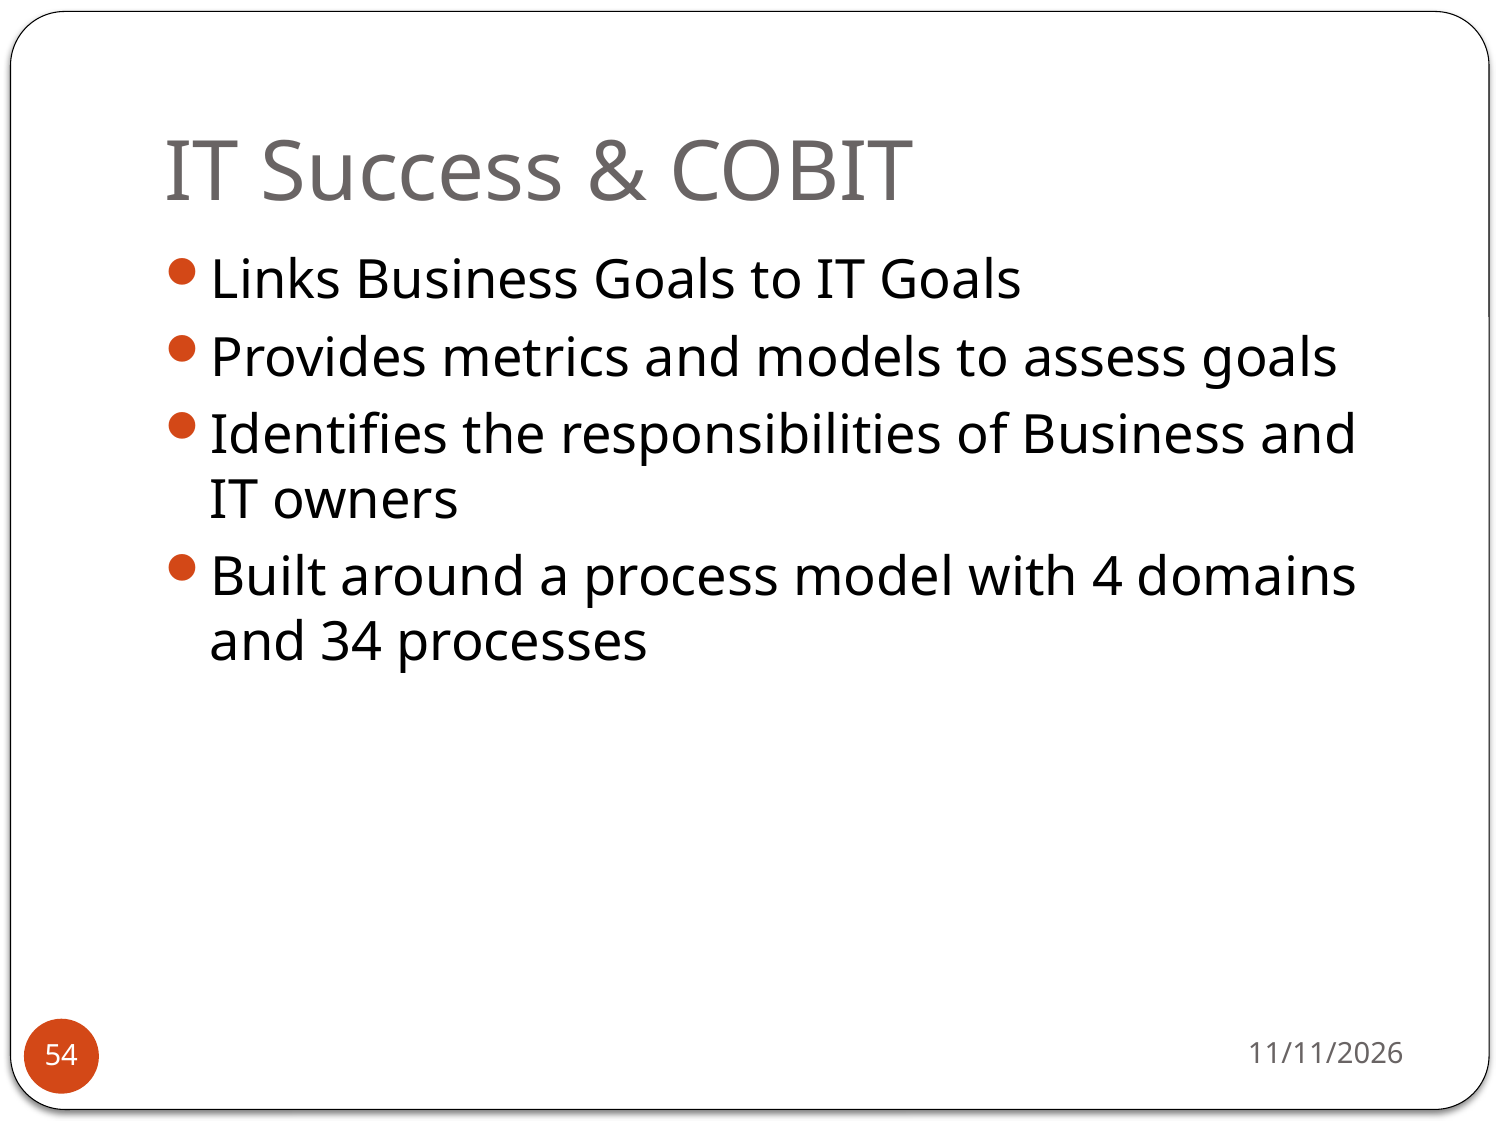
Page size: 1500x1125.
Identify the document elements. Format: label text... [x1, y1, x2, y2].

title IT Success & COBIT [150, 45, 1425, 233]
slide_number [1012, 1015, 1419, 1094]
slide_number 54 [23, 1018, 99, 1094]
list Links Business Goals to IT Goals Provides metrics and models to assess goals Identifies the responsibilities of Business and IT owners Built around a process model with 4 domains and 34 processes [150, 237, 1425, 988]
